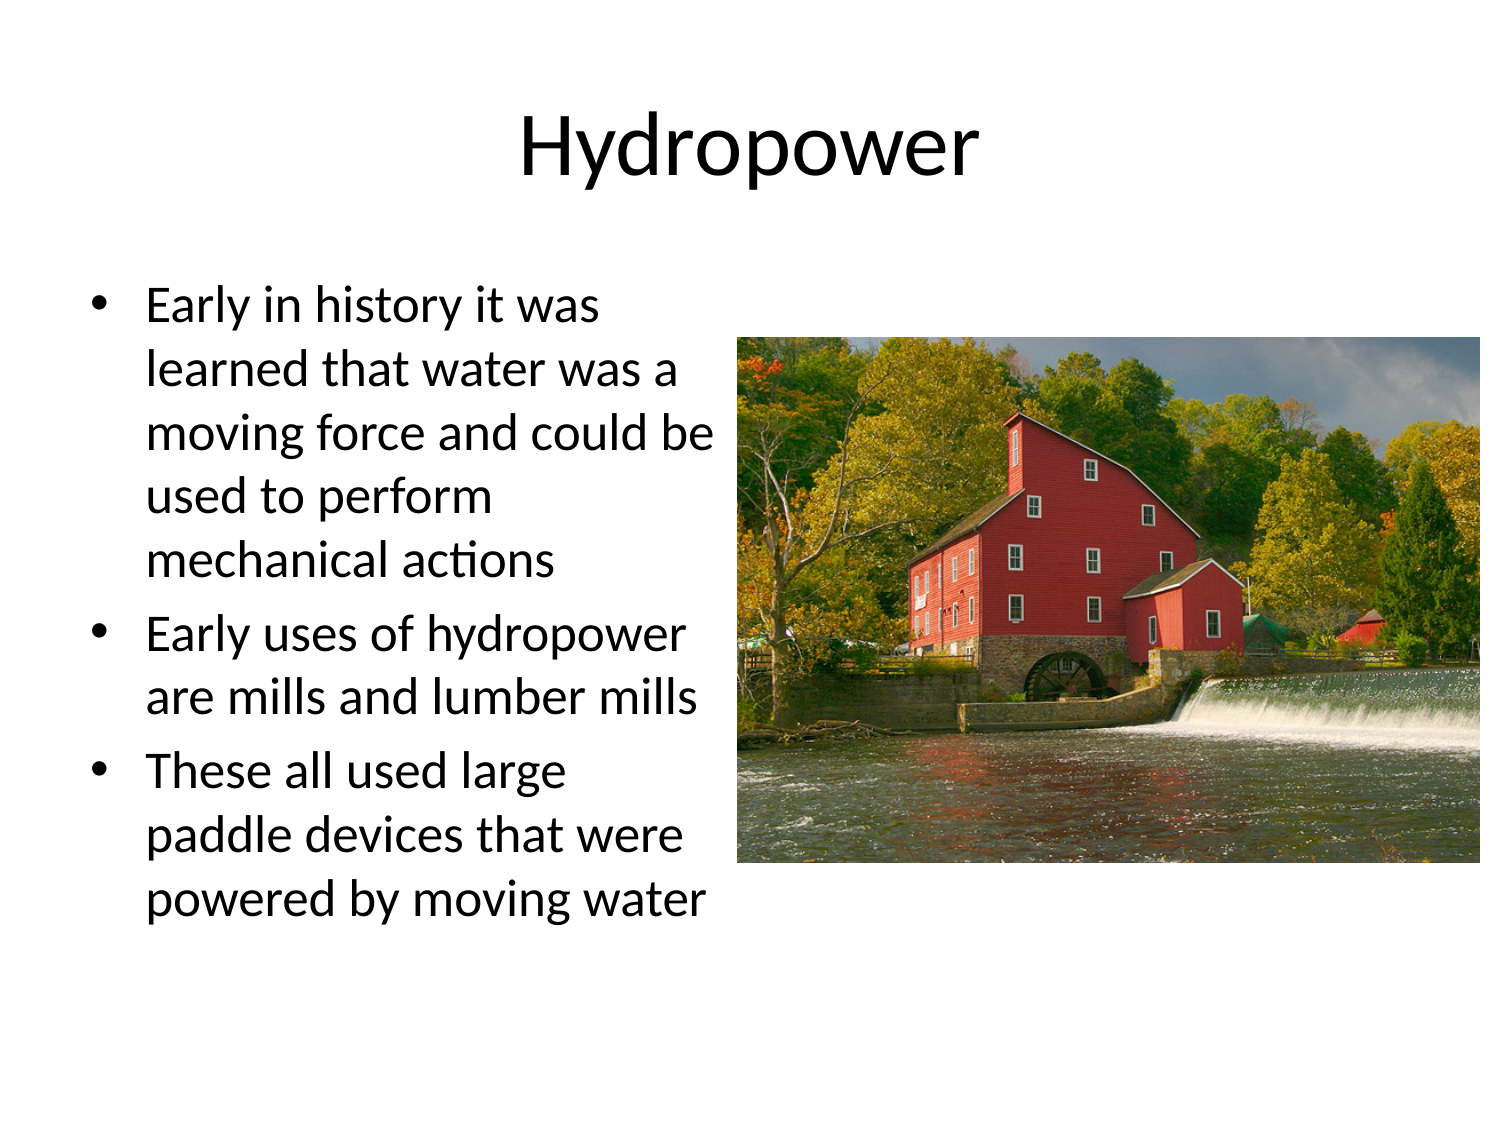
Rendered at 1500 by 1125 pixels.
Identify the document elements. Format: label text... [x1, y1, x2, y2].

title Hydropower [75, 45, 1425, 233]
list Early in history it was learned that water was a moving force and could be used to perform mechanical actions Early uses of hydropower are mills and lumber mills These all used large paddle devices that were powered by moving water [75, 262, 738, 1063]
picture [737, 337, 1480, 863]
